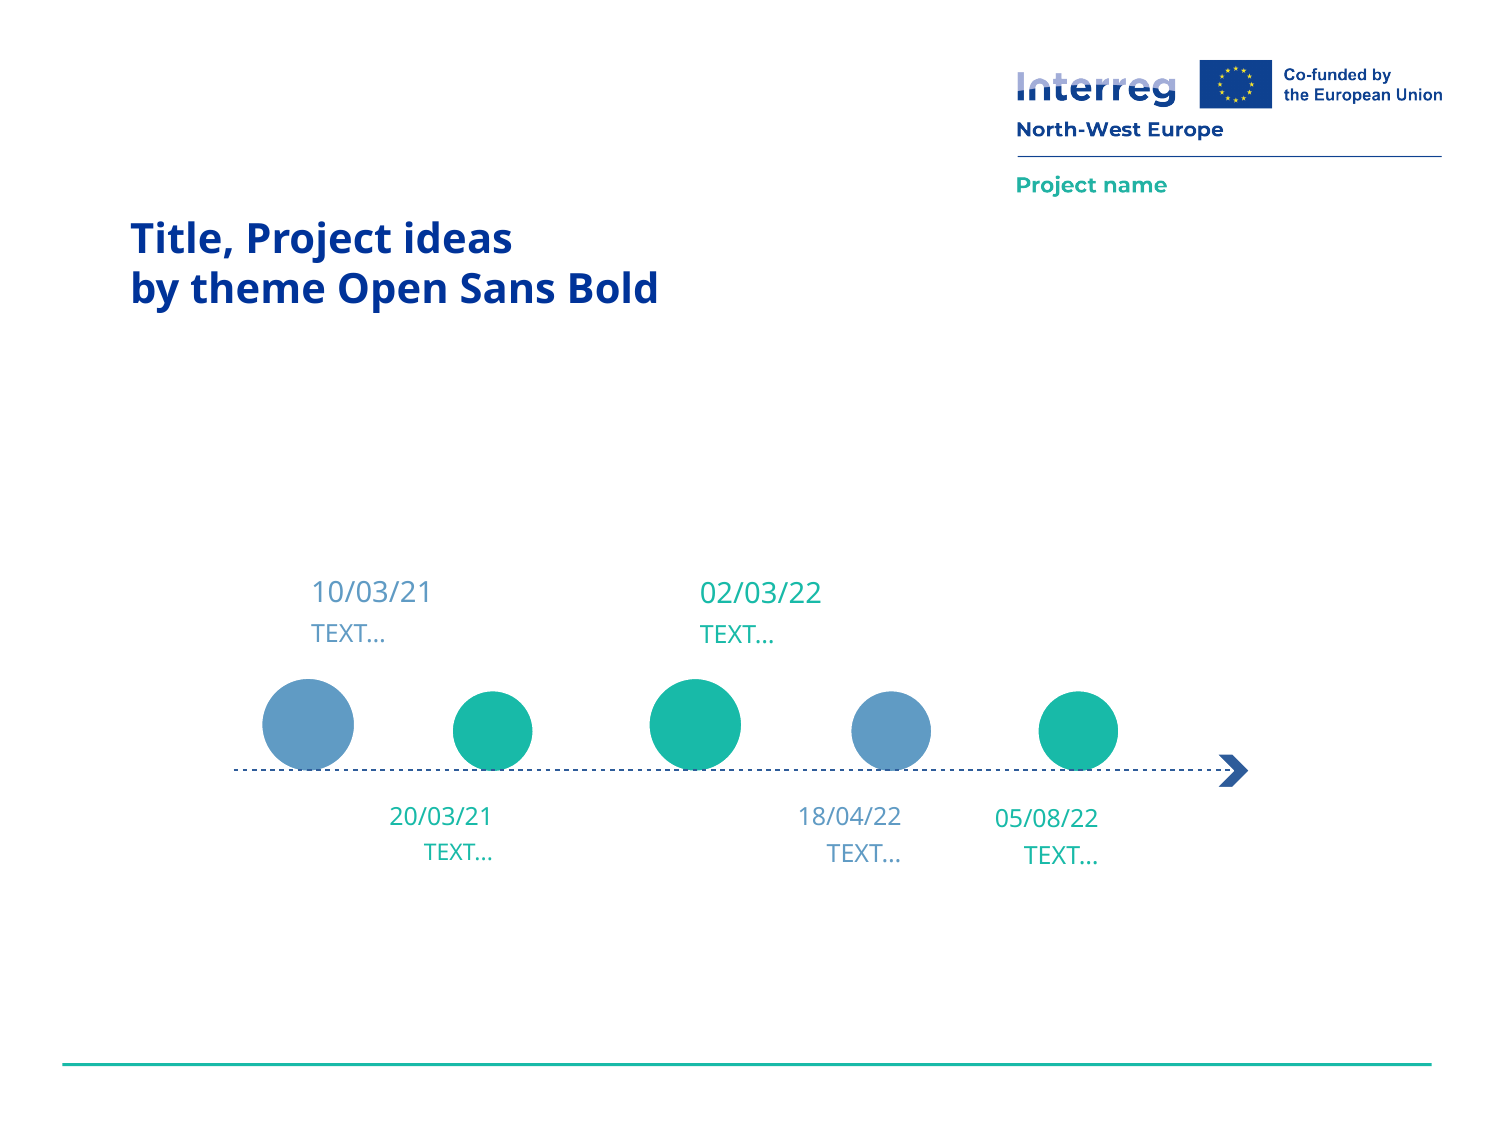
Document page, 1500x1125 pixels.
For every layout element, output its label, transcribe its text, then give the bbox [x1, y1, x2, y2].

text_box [261, 487, 1250, 978]
text_box Title, Project ideas by theme Open Sans Bold [115, 204, 859, 352]
picture [958, 0, 1500, 252]
